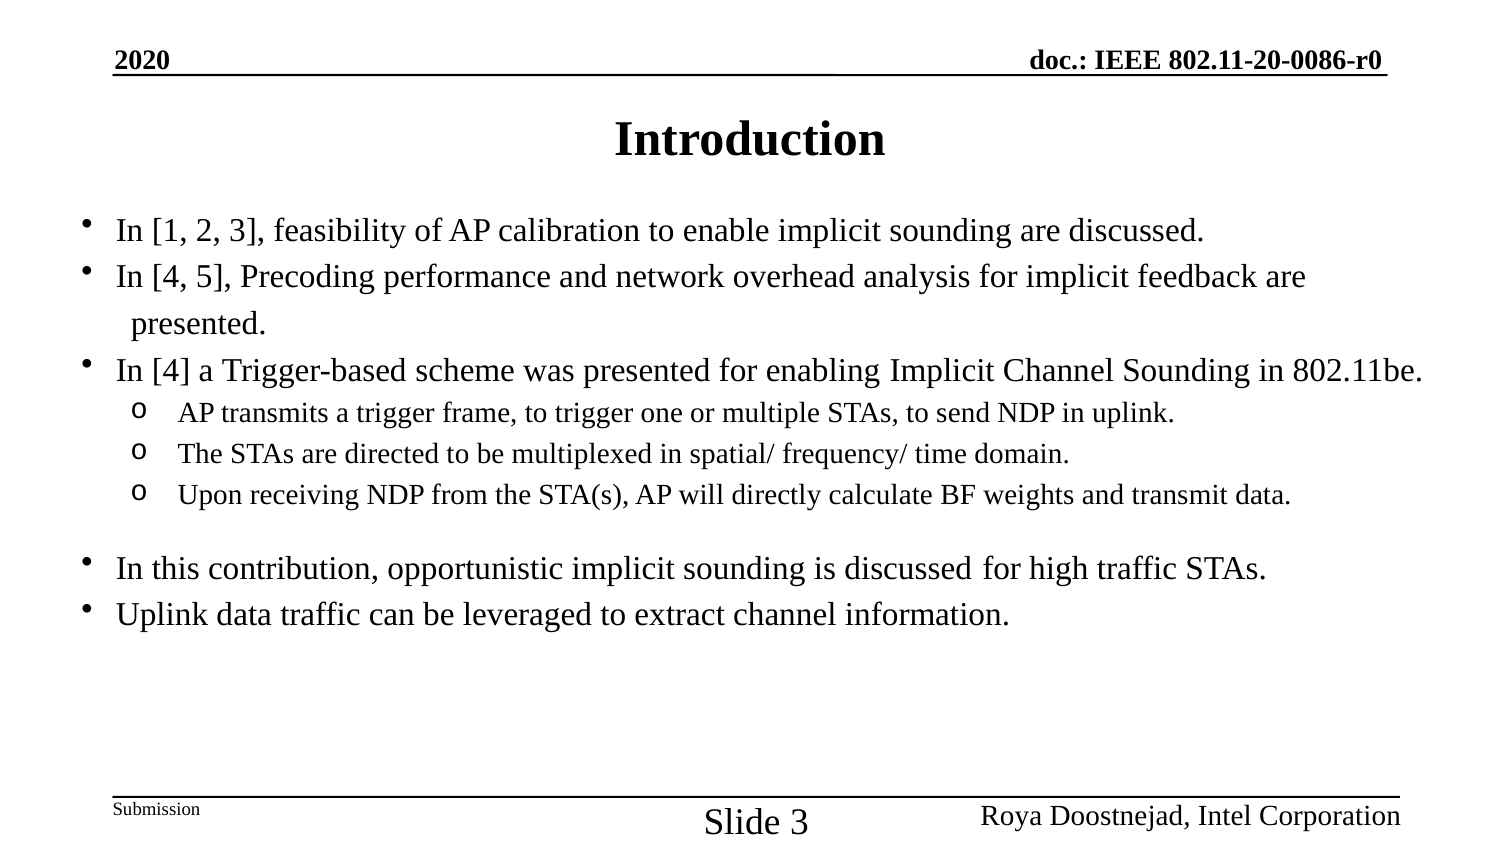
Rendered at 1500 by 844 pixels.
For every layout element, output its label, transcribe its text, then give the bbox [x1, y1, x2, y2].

slide_number 2020 [114, 40, 223, 75]
list In [1, 2, 3], feasibility of AP calibration to enable implicit sounding are discussed. In [4, 5], Precoding performance and network overhead analysis for implicit feedback are presented. In [4] a Trigger-based scheme was presented for enabling Implicit Channel Sounding in 802.11be. AP transmits a trigger frame, to trigger one or multiple STAs, to send NDP in uplink. The STAs are directed to be multiplexed in spatial/ frequency/ time domain. Upon receiving NDP from the STA(s), AP will directly calculate BF weights and transmit data. In this contribution, opportunistic implicit sounding is discussed for high traffic STAs. Uplink data traffic can be leveraged to extract channel information. [66, 200, 1460, 797]
title Introduction [112, 84, 1388, 188]
slide_number Slide 3 [690, 796, 822, 843]
footer Roya Doostnejad, Intel Corporation [979, 796, 1402, 832]
